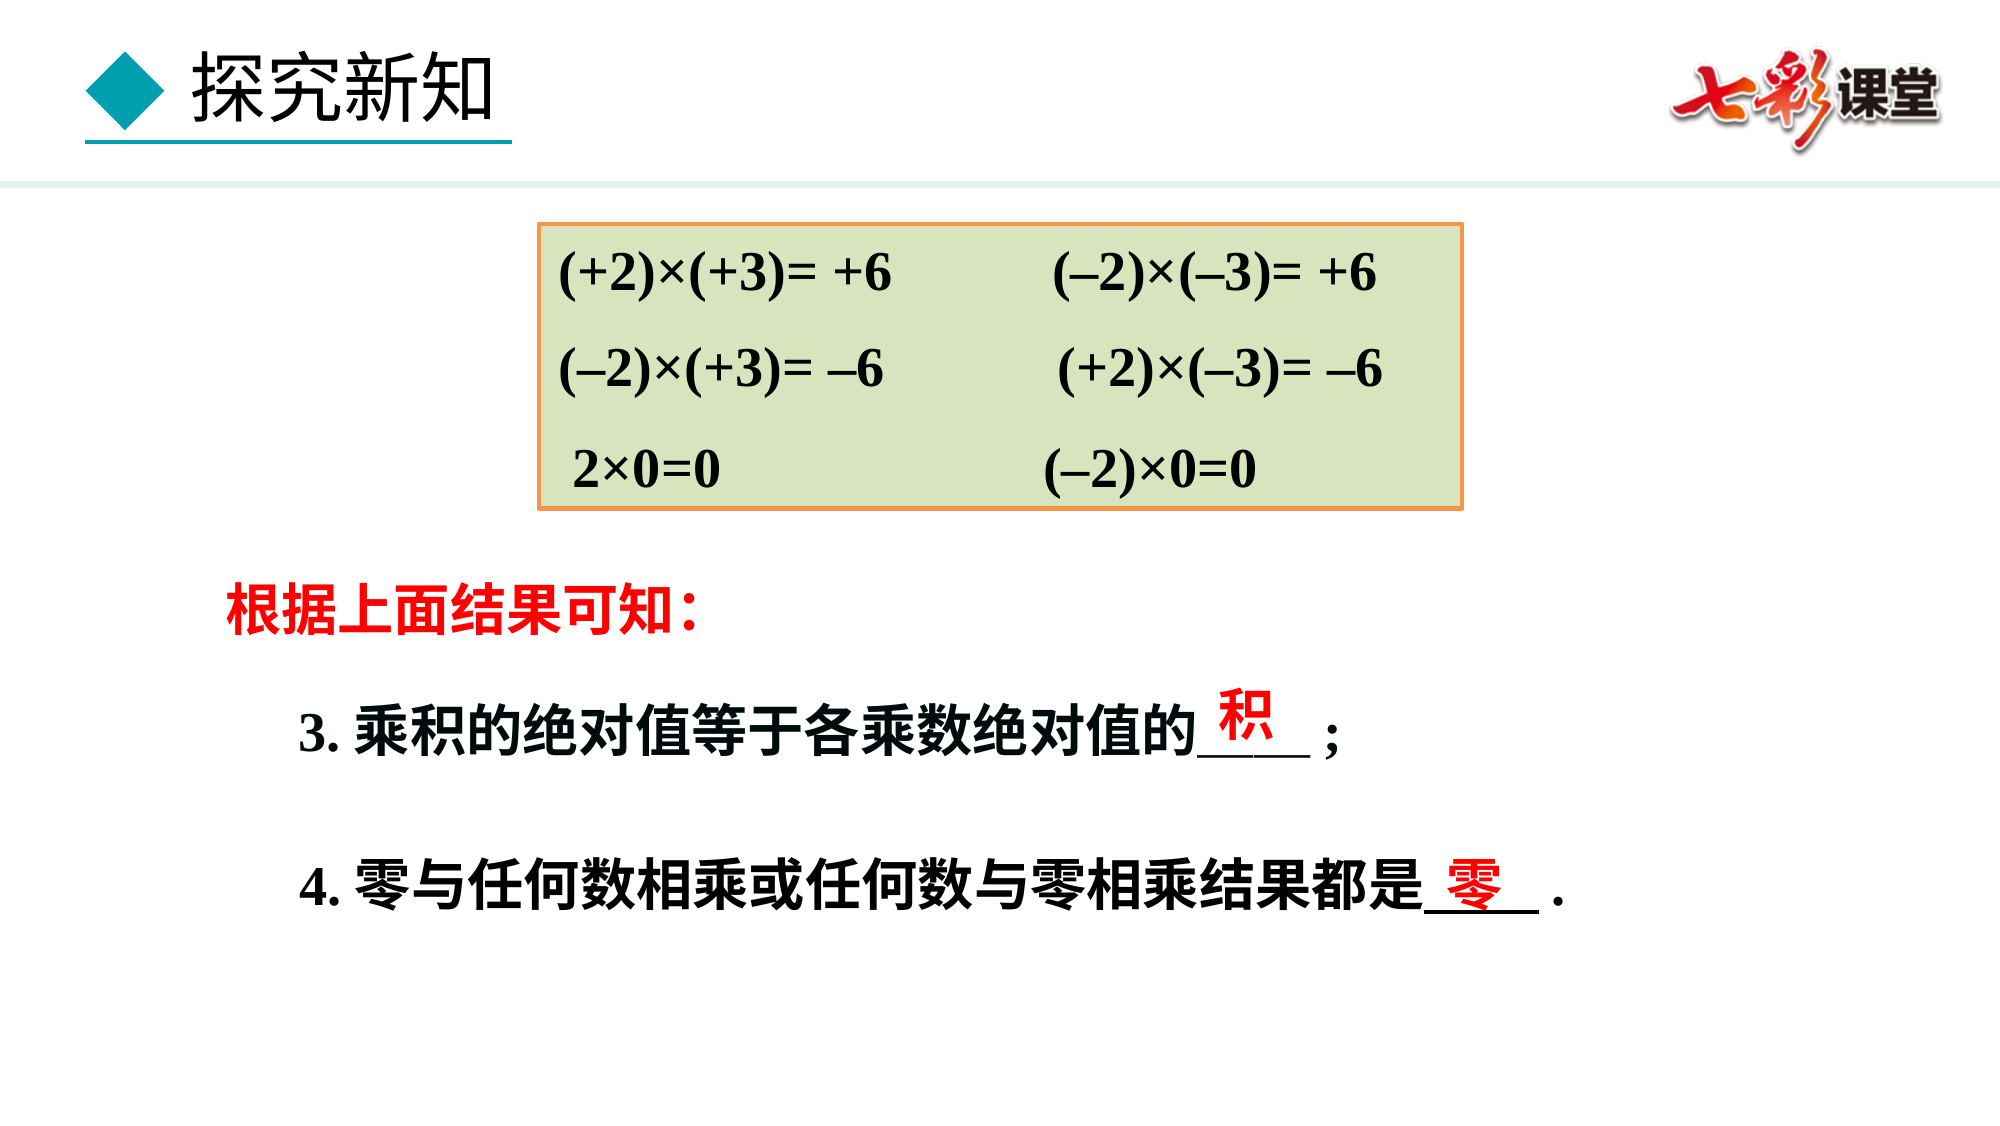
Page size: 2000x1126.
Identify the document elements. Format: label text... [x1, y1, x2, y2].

picture [1666, 42, 1948, 157]
text_box 根据上面结果可知： [205, 530, 718, 754]
text_box 4.零与任何数相乘或任何数与零相乘结果都是 . [1523, 805, 1587, 928]
text_box (+2)×(+3)= +6 (–2)×(–3)= +6 (–2)×(+3)= –6 (+2)×(–3)= –6 2×0=0 (–2)×0=0 [537, 222, 1464, 511]
text_box 4.零与任何数相乘或任何数与零相乘结果都是 . [279, 805, 1426, 928]
text_box 3.乘积的绝对值等于各乘数绝对值的＿＿; [278, 618, 1891, 774]
text_box 积 [1152, 635, 1342, 757]
text_box 零 [1426, 805, 1523, 928]
